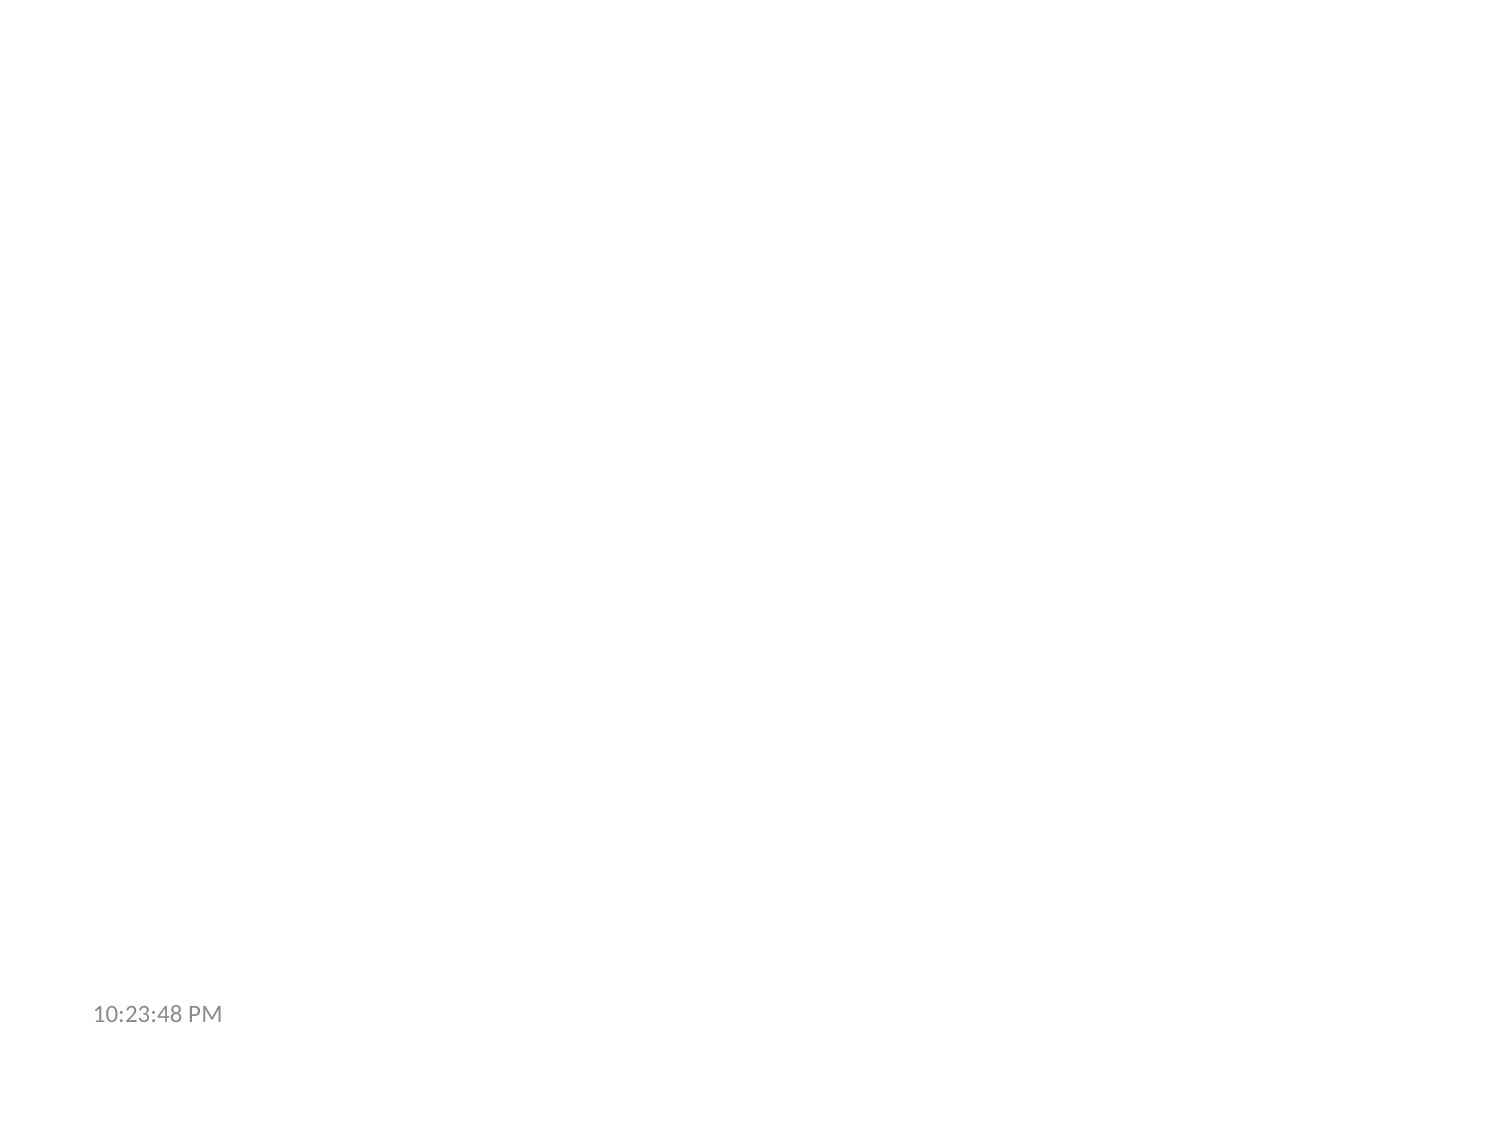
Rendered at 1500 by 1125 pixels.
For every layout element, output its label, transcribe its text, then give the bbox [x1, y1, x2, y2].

text_box 3:35:09 PM [77, 982, 428, 1043]
